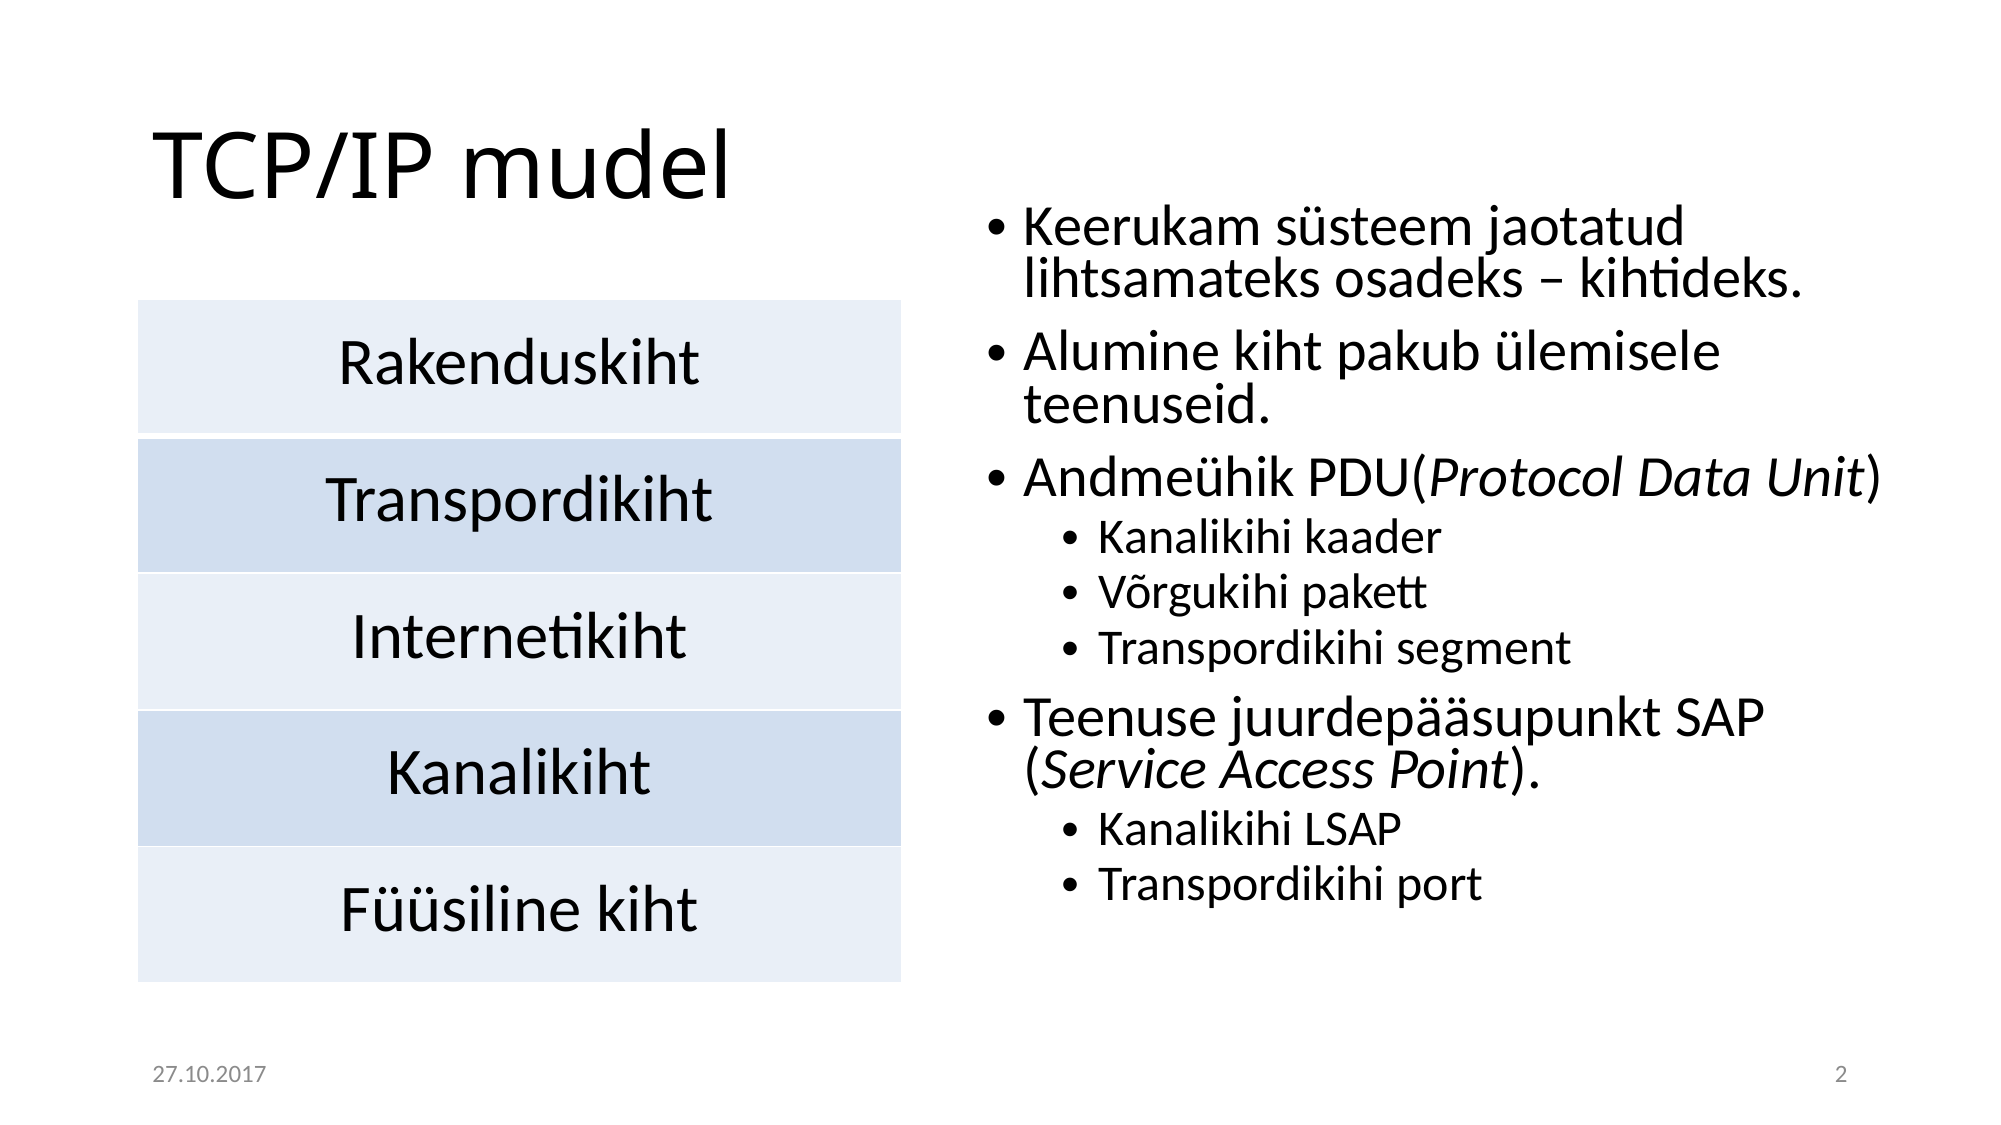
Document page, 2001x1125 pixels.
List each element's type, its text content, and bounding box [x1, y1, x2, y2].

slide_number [137, 1042, 588, 1103]
table_cell Internetikiht [138, 574, 901, 709]
table_cell Transpordikiht [138, 439, 901, 572]
slide_number 2 [1412, 1042, 1863, 1103]
table_header Rakenduskiht [138, 300, 901, 433]
table_cell Füüsiline kiht [138, 847, 901, 982]
list Keerukam süsteem jaotatud lihtsamateks osadeks – kihtideks. Alumine kiht pakub ülemisele teenuseid. Andmeühik PDU(Protocol Data Unit) Kanalikihi kaader Võrgukihi pakett Transpordikihi segment Teenuse juurdepääsupunkt SAP (Service Access Point). Kanalikihi LSAP Transpordikihi port [971, 195, 1911, 1043]
table_cell Kanalikiht [138, 711, 901, 846]
title TCP/IP mudel [137, 59, 1863, 278]
